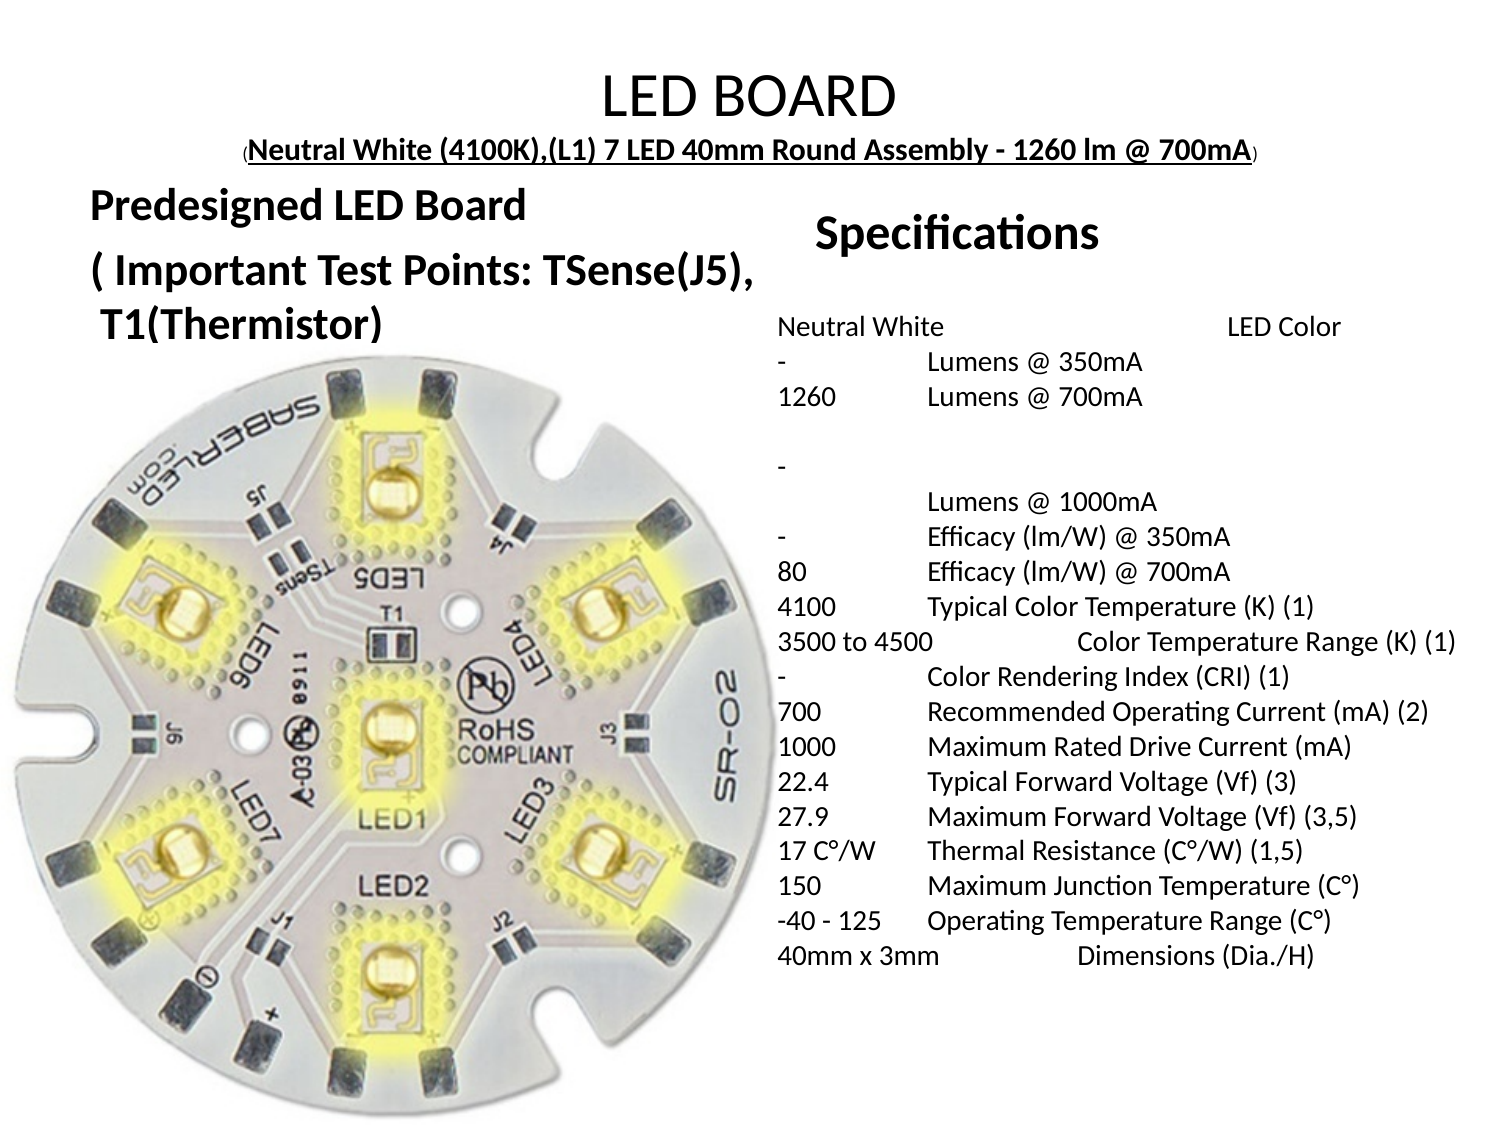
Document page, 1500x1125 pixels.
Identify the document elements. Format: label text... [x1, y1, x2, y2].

list Specifications [800, 162, 1463, 268]
picture [0, 343, 782, 1125]
title LED BOARD (Neutral White (4100K),(L1) 7 LED 40mm Round Assembly - 1260 lm @ 700mA) [75, 45, 1425, 175]
text_box Neutral White LED Color - Lumens @ 350mA 1260 Lumens @ 700mA - Lumens @ 1000mA - Efficacy (lm/W) @ 350mA 80 Efficacy (lm/W) @ 700mA 4100 Typical Color Temperature (K) (1) 3500 to 4500 Color Temperature Range (K) (1) - Color Rendering Index (CRI) (1) 700 Recommended Operating Current (mA) (2) 1000 Maximum Rated Drive Current (mA) 22.4 Typical Forward Voltage (Vf) (3) 27.9 Maximum Forward Voltage (Vf) (3,5) 17 C°/W Thermal Resistance (C°/W) (1,5) 150 Maximum Junction Temperature (C°) -40 - 125 Operating Temperature Range (C°) 40mm x 3mm Dimensions (Dia./H) [762, 299, 1475, 979]
list Predesigned LED Board ( Important Test Points: TSense(J5), T1(Thermistor) [75, 251, 775, 342]
